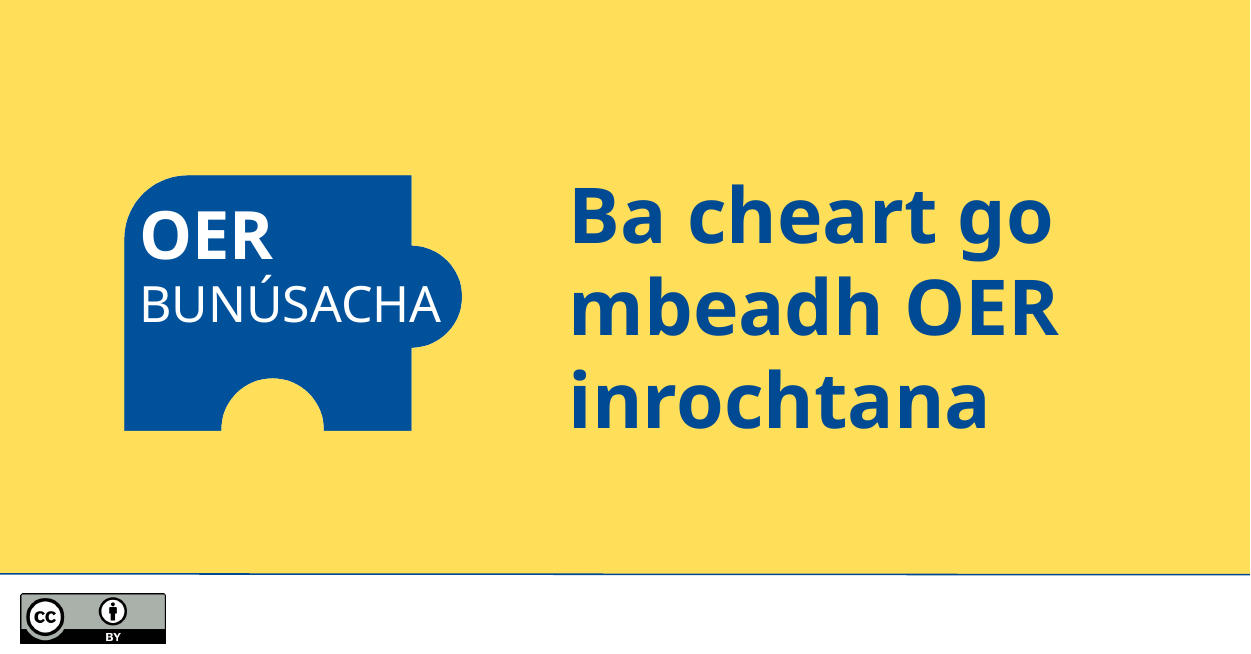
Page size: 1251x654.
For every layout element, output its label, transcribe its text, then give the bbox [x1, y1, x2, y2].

picture [20, 592, 166, 645]
text_box [0, 582, 1250, 654]
picture [124, 174, 462, 432]
text_box OER BUNÚSACHA [464, 177, 641, 348]
text_box Ba cheart go mbeadh OER inrochtana [556, 154, 1213, 456]
